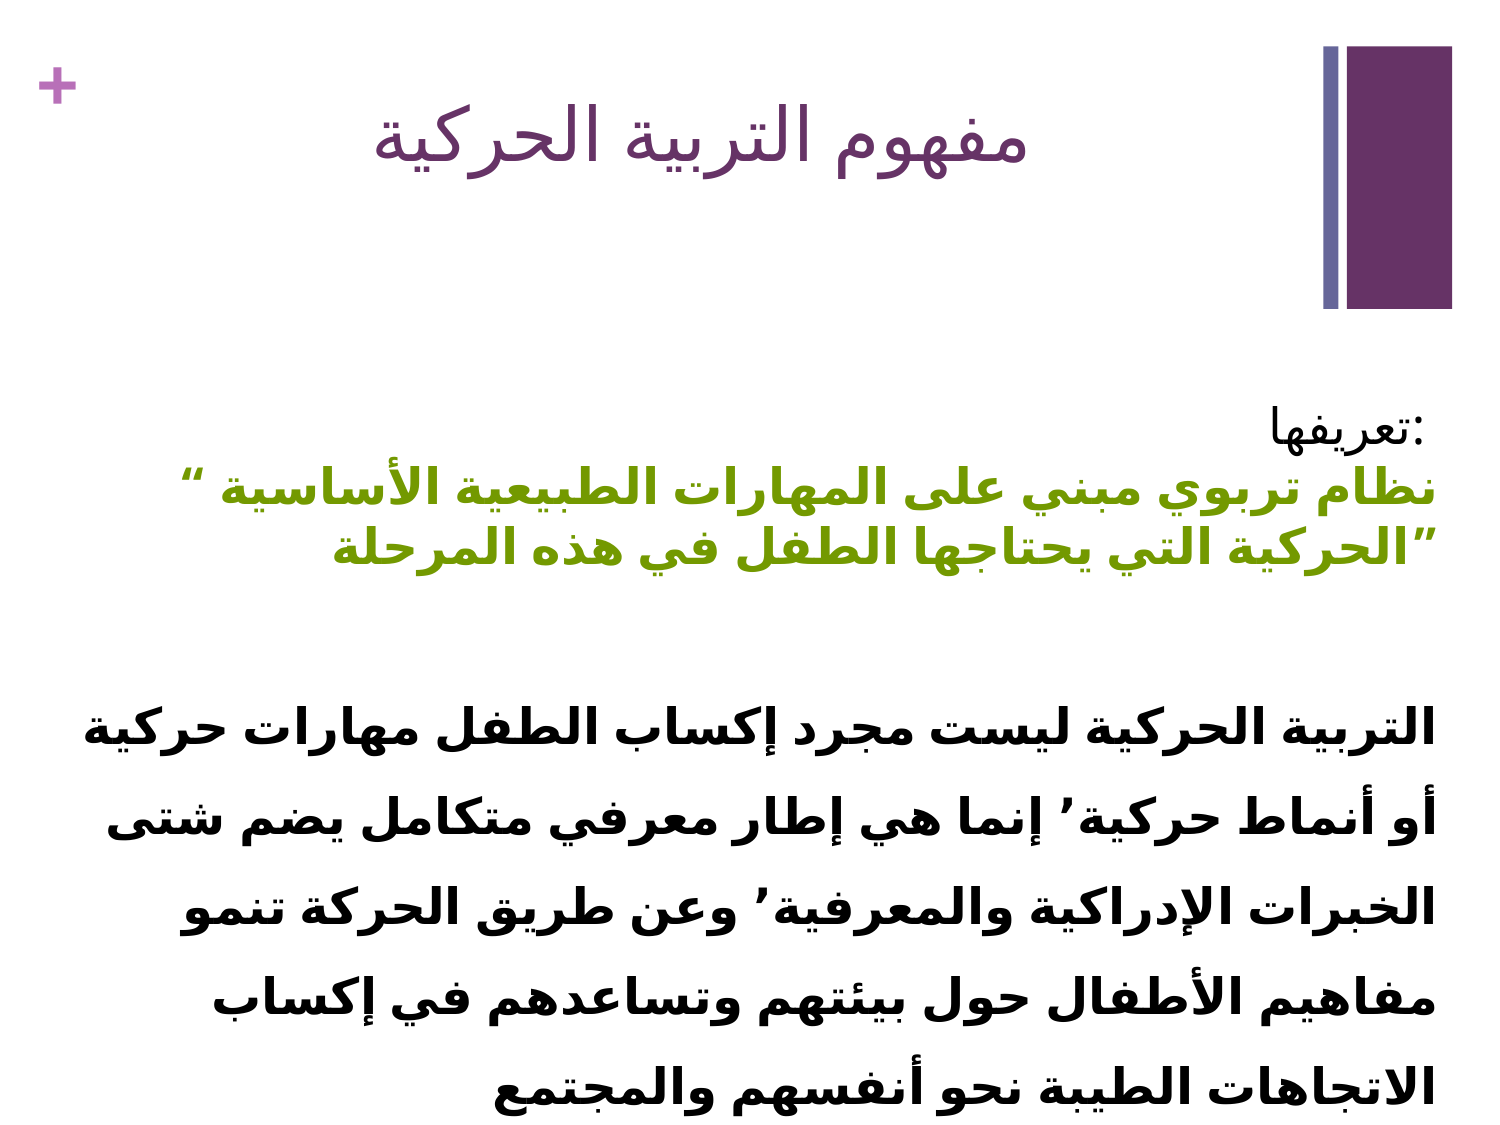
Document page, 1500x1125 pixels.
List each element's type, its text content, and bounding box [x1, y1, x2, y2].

text_box تعريفها: “ نظام تربوي مبني على المهارات الطبيعية الأساسية الحركية التي يحتاجها الطفل في هذه المرحلة” التربية الحركية ليست مجرد إكساب الطفل مهارات حركية أو أنماط حركية٬ إنما هي إطار معرفي متكامل يضم شتى الخبرات الإدراكية والمعرفية٬ وعن طريق الحركة تنمو مفاهيم الأطفال حول بيئتهم وتساعدهم في إكساب الاتجاهات الطيبة نحو أنفسهم والمجتمع [66, 387, 1454, 1123]
title مفهوم التربية الحركية [81, 79, 1322, 263]
